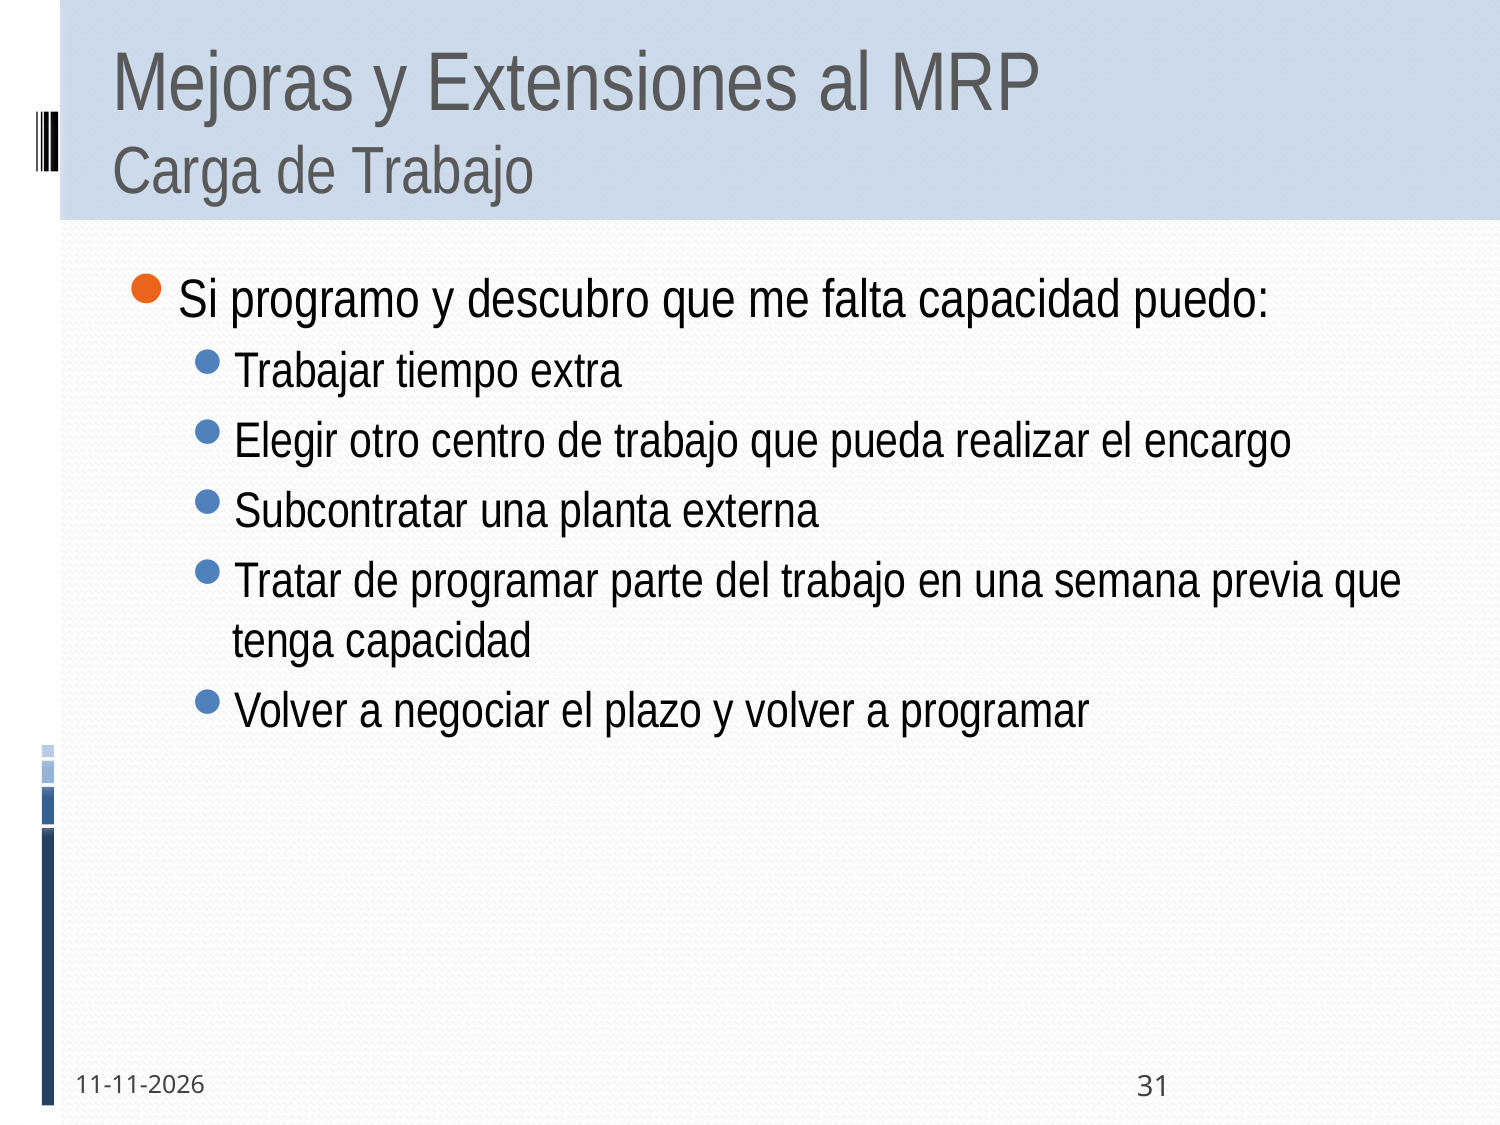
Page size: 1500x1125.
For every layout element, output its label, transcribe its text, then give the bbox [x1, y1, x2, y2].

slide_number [75, 1042, 243, 1103]
slide_number 31 [1045, 1046, 1171, 1107]
list Si programo y descubro que me falta capacidad puedo: Trabajar tiempo extra Elegir otro centro de trabajo que pueda realizar el encargo Subcontratar una planta externa Tratar de programar parte del trabajo en una semana previa que tenga capacidad Volver a negociar el plazo y volver a programar [111, 255, 1436, 1038]
title Mejoras y Extensiones al MRP Carga de Trabajo [111, 18, 1436, 207]
